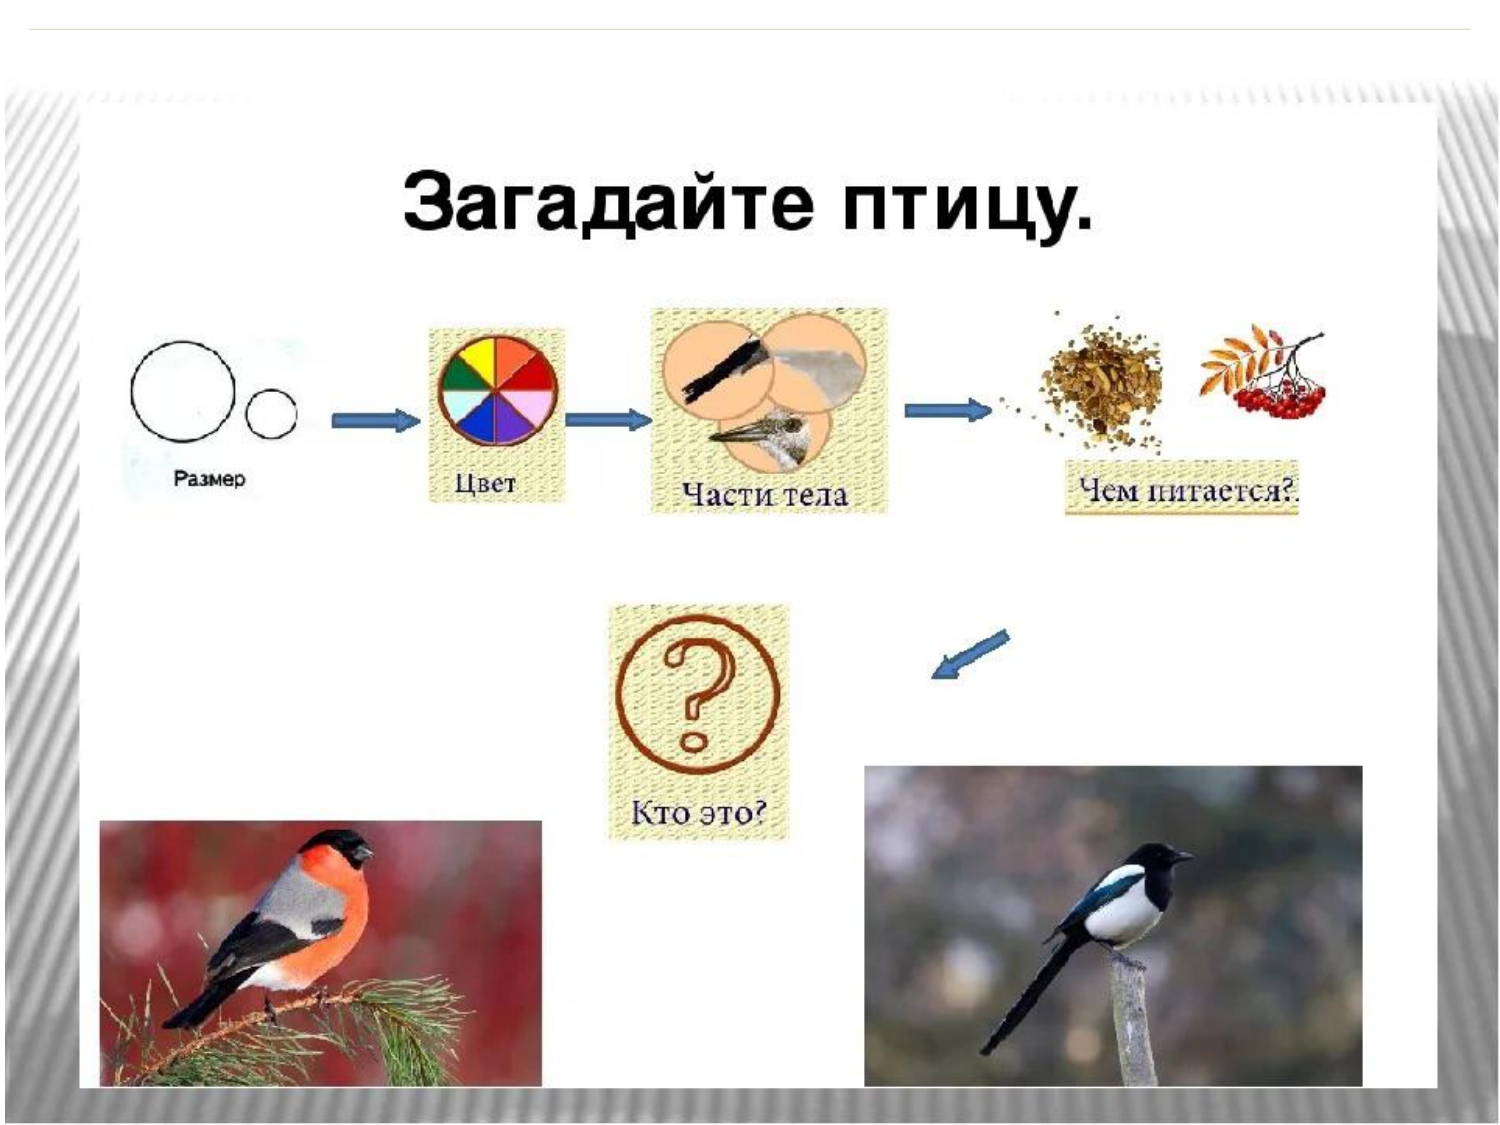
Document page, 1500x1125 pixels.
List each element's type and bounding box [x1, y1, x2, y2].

list [5, 30, 1500, 1125]
